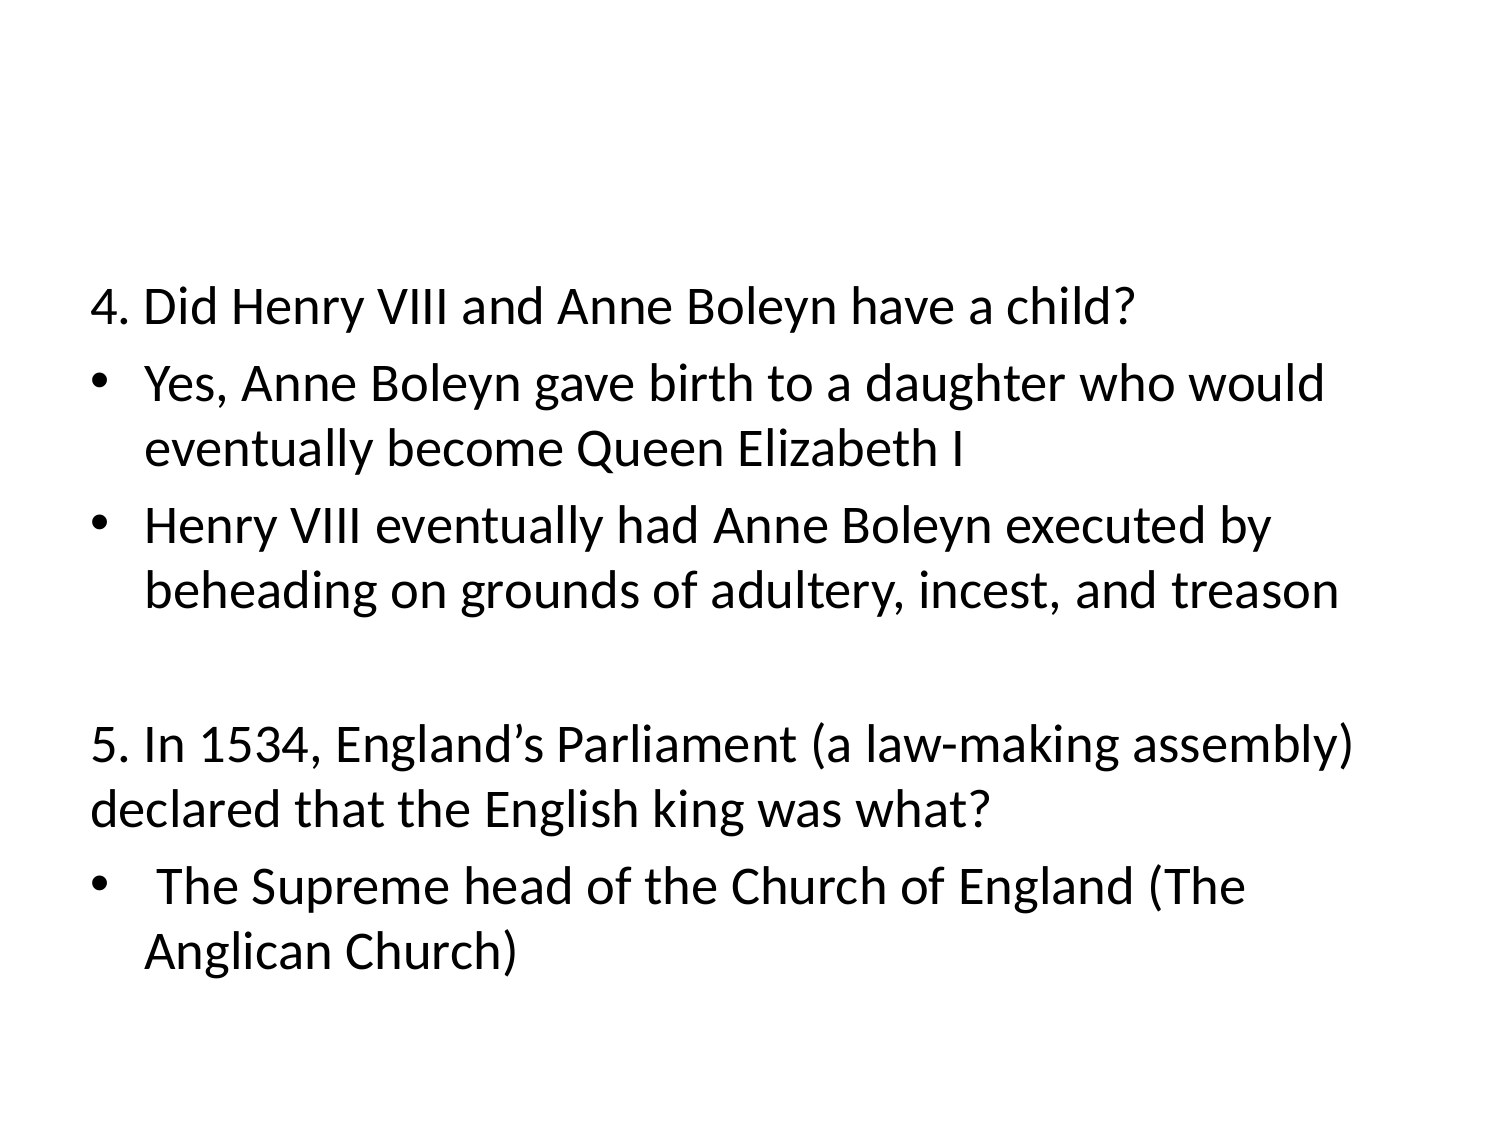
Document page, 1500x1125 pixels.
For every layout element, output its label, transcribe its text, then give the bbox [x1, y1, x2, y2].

list 4. Did Henry VIII and Anne Boleyn have a child? Yes, Anne Boleyn gave birth to a daughter who would eventually become Queen Elizabeth I Henry VIII eventually had Anne Boleyn executed by beheading on grounds of adultery, incest, and treason 5. In 1534, England’s Parliament (a law-making assembly) declared that the English king was what? The Supreme head of the Church of England (The Anglican Church) [75, 262, 1425, 1005]
